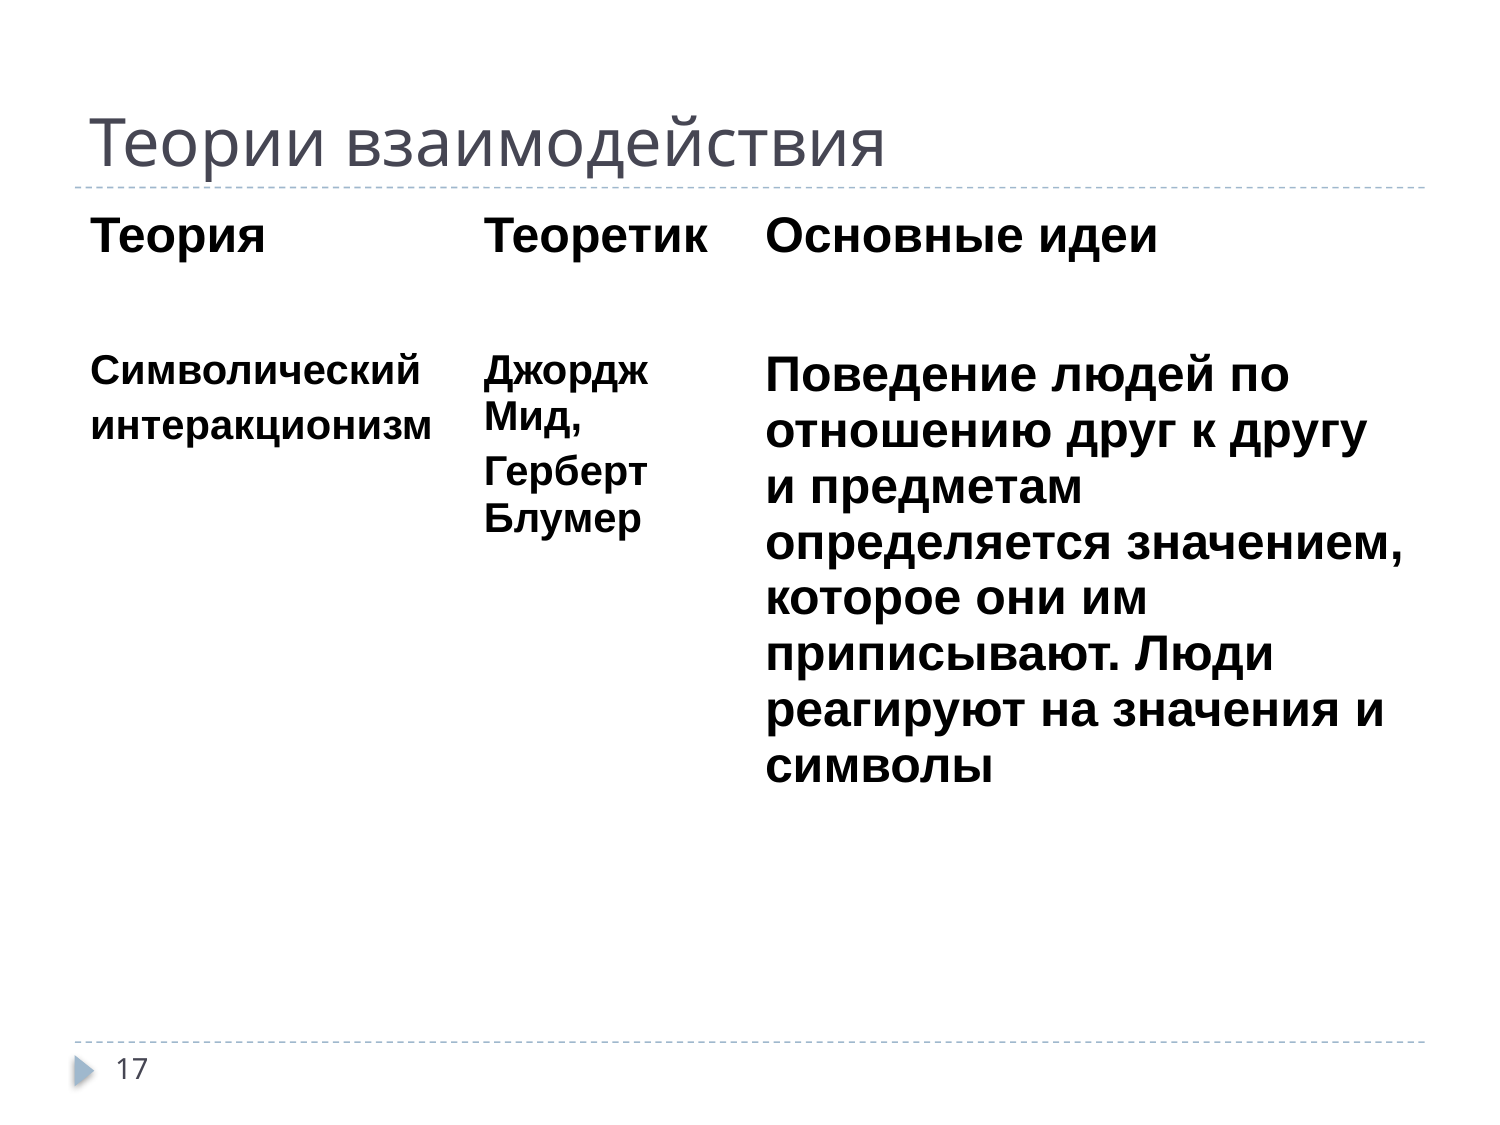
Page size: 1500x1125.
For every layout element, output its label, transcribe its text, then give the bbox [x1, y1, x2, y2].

title Теории взаимодействия [75, 24, 1425, 188]
table_cell Поведение людей по отношению друг к другу и предметам определяется значением, которое они им приписывают. Люди реагируют на значения и символы [751, 342, 1424, 877]
slide_number 17 [100, 1042, 426, 1103]
table_header Теоретик [470, 201, 749, 336]
table_cell Джордж Мид, Герберт Блумер [470, 342, 749, 877]
table_cell Символический интеракционизм [76, 342, 468, 877]
table_header Основные идеи [751, 201, 1424, 336]
table_header Теория [76, 201, 468, 336]
